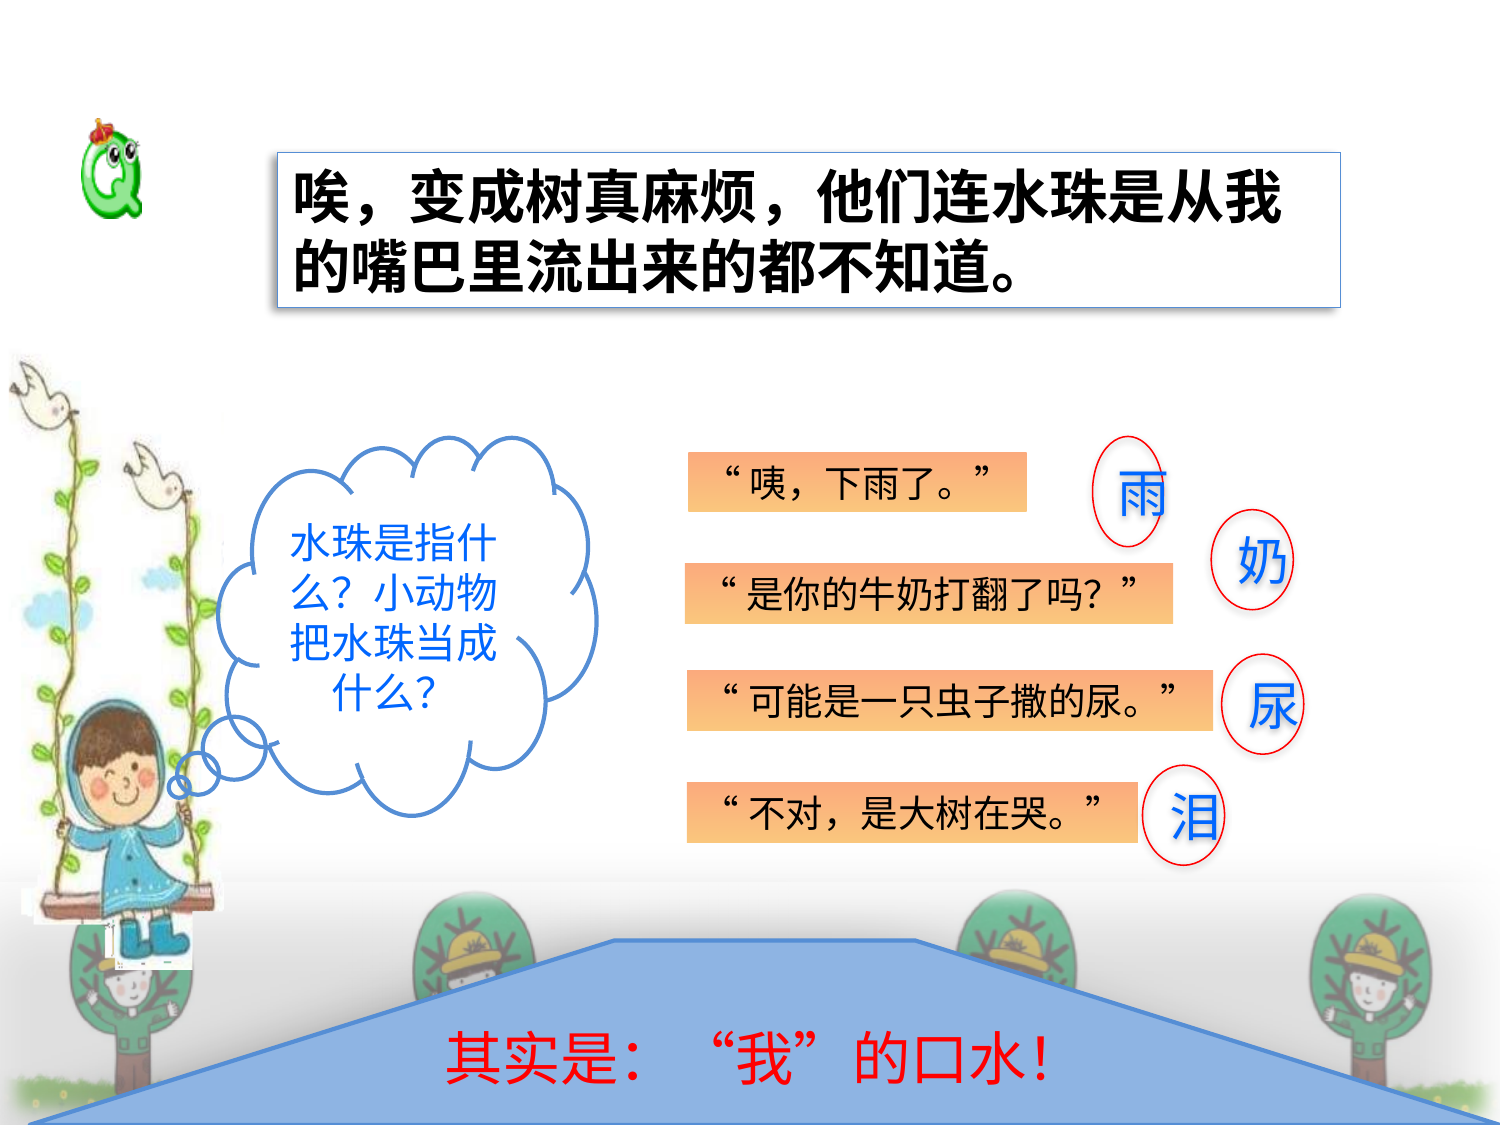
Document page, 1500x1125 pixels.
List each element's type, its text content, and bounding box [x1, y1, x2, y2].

text_box “不对，是大树在哭。” [686, 782, 1138, 843]
text_box 尿 [1220, 653, 1305, 755]
text_box 泪 [1141, 764, 1226, 867]
text_box 雨 [1091, 435, 1165, 548]
text_box 其实是：“我”的口水！ [27, 938, 1500, 1125]
text_box “咦，下雨了。” [688, 452, 1027, 512]
picture [81, 118, 143, 219]
text_box “是你的牛奶打翻了吗？” [684, 563, 1174, 624]
text_box 唉，变成树真麻烦，他们连水珠是从我的嘴巴里流出来的都不知道。 [277, 152, 1341, 308]
picture [0, 341, 224, 971]
text_box 奶 [1210, 508, 1295, 611]
text_box “可能是一只虫子撒的尿。” [687, 670, 1214, 731]
text_box 水珠是指什么？小动物把水珠当成什么？ [227, 435, 599, 818]
